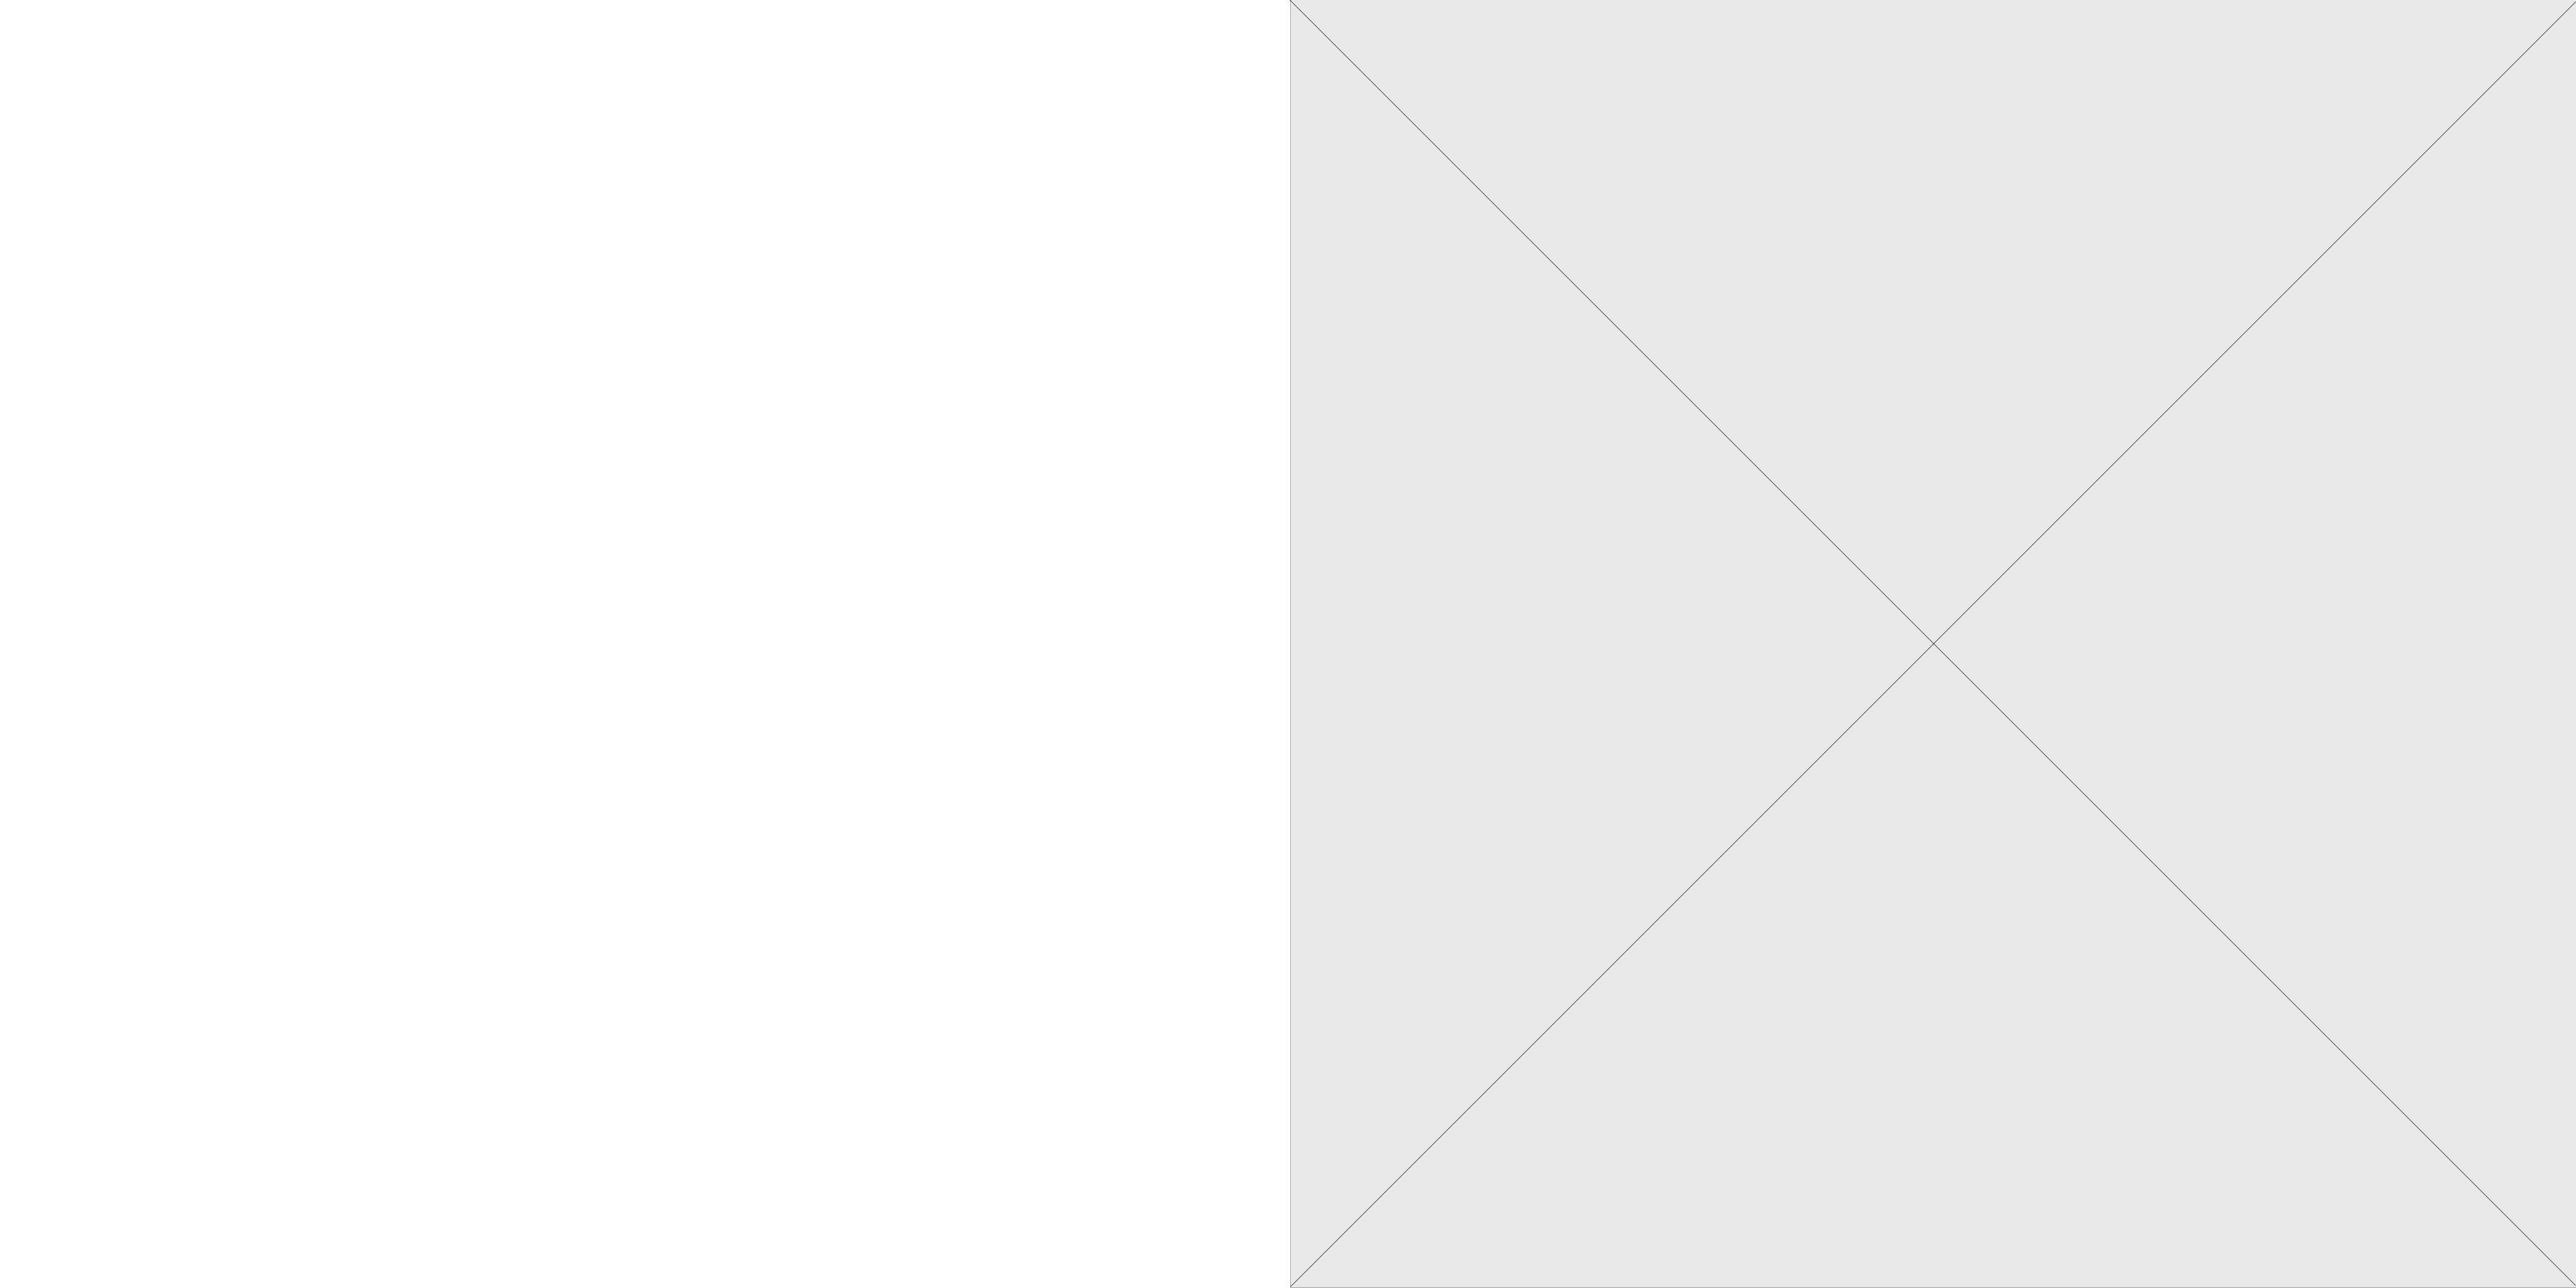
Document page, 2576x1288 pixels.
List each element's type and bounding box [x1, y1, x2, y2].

text_box [1289, 0, 2576, 1288]
